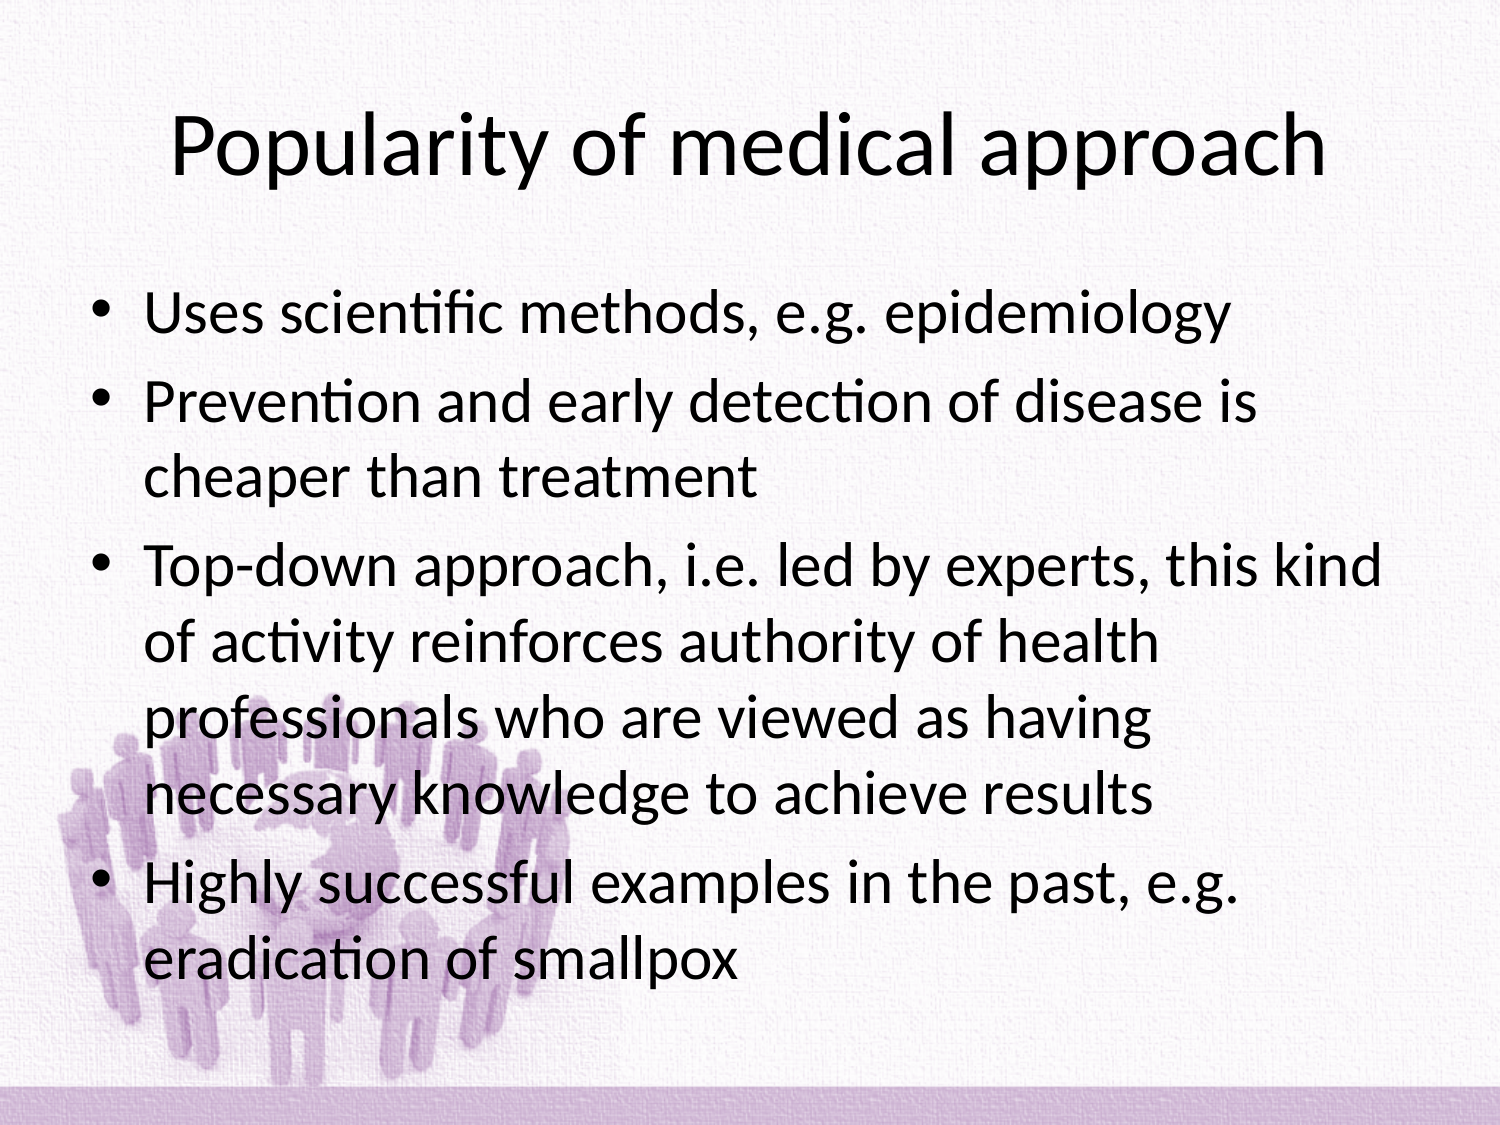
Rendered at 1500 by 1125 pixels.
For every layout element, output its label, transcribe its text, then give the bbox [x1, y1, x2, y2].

title Popularity of medical approach [75, 45, 1425, 233]
list Uses scientific methods, e.g. epidemiology Prevention and early detection of disease is cheaper than treatment Top-down approach, i.e. led by experts, this kind of activity reinforces authority of health professionals who are viewed as having necessary knowledge to achieve results Highly successful examples in the past, e.g. eradication of smallpox [75, 262, 1425, 1005]
